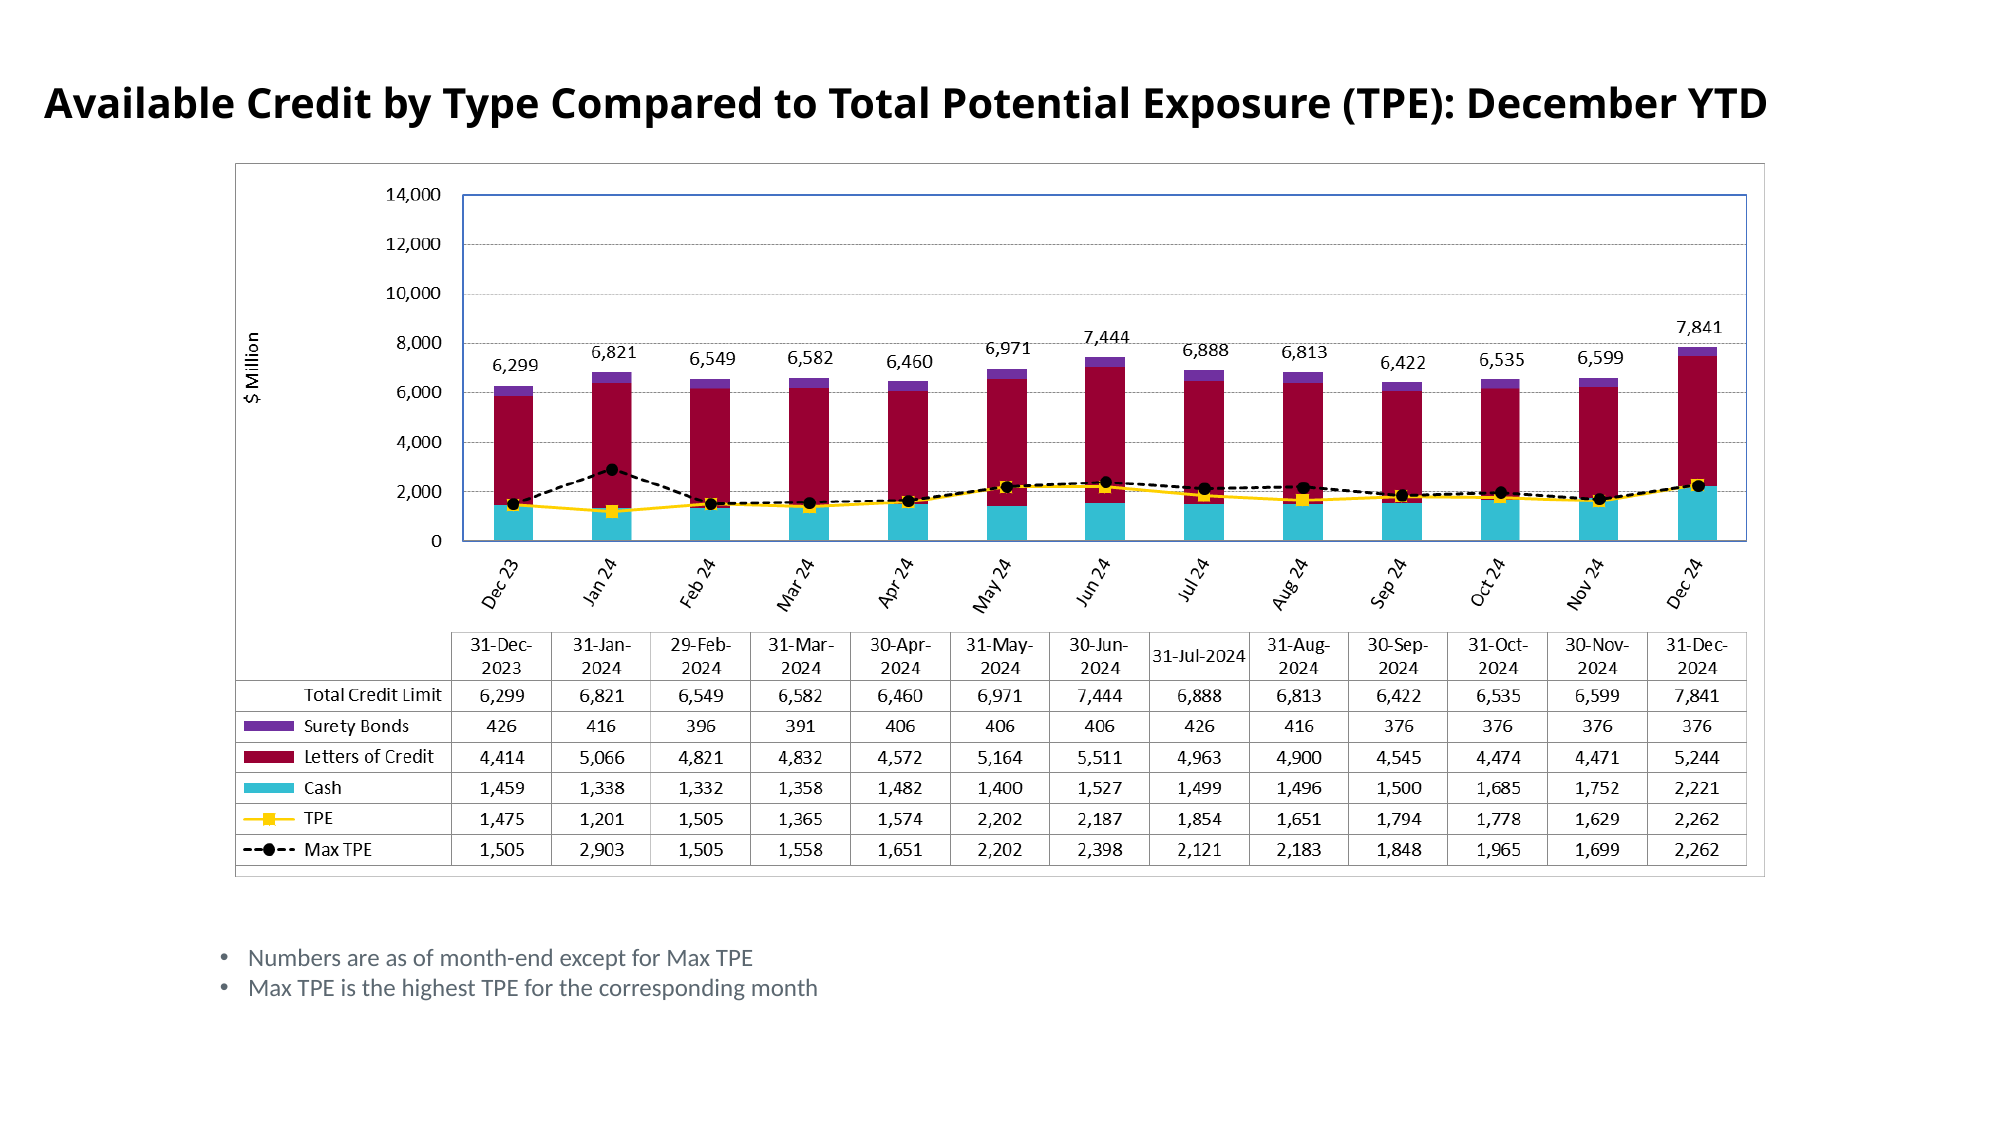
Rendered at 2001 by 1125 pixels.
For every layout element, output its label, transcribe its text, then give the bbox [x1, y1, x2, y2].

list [235, 163, 1765, 877]
title Available Credit by Type Compared to Total Potential Exposure (TPE): December YTD [29, 59, 1955, 150]
text_box Numbers are as of month-end except for Max TPE Max TPE is the highest TPE for the corresponding month [205, 934, 1871, 1054]
